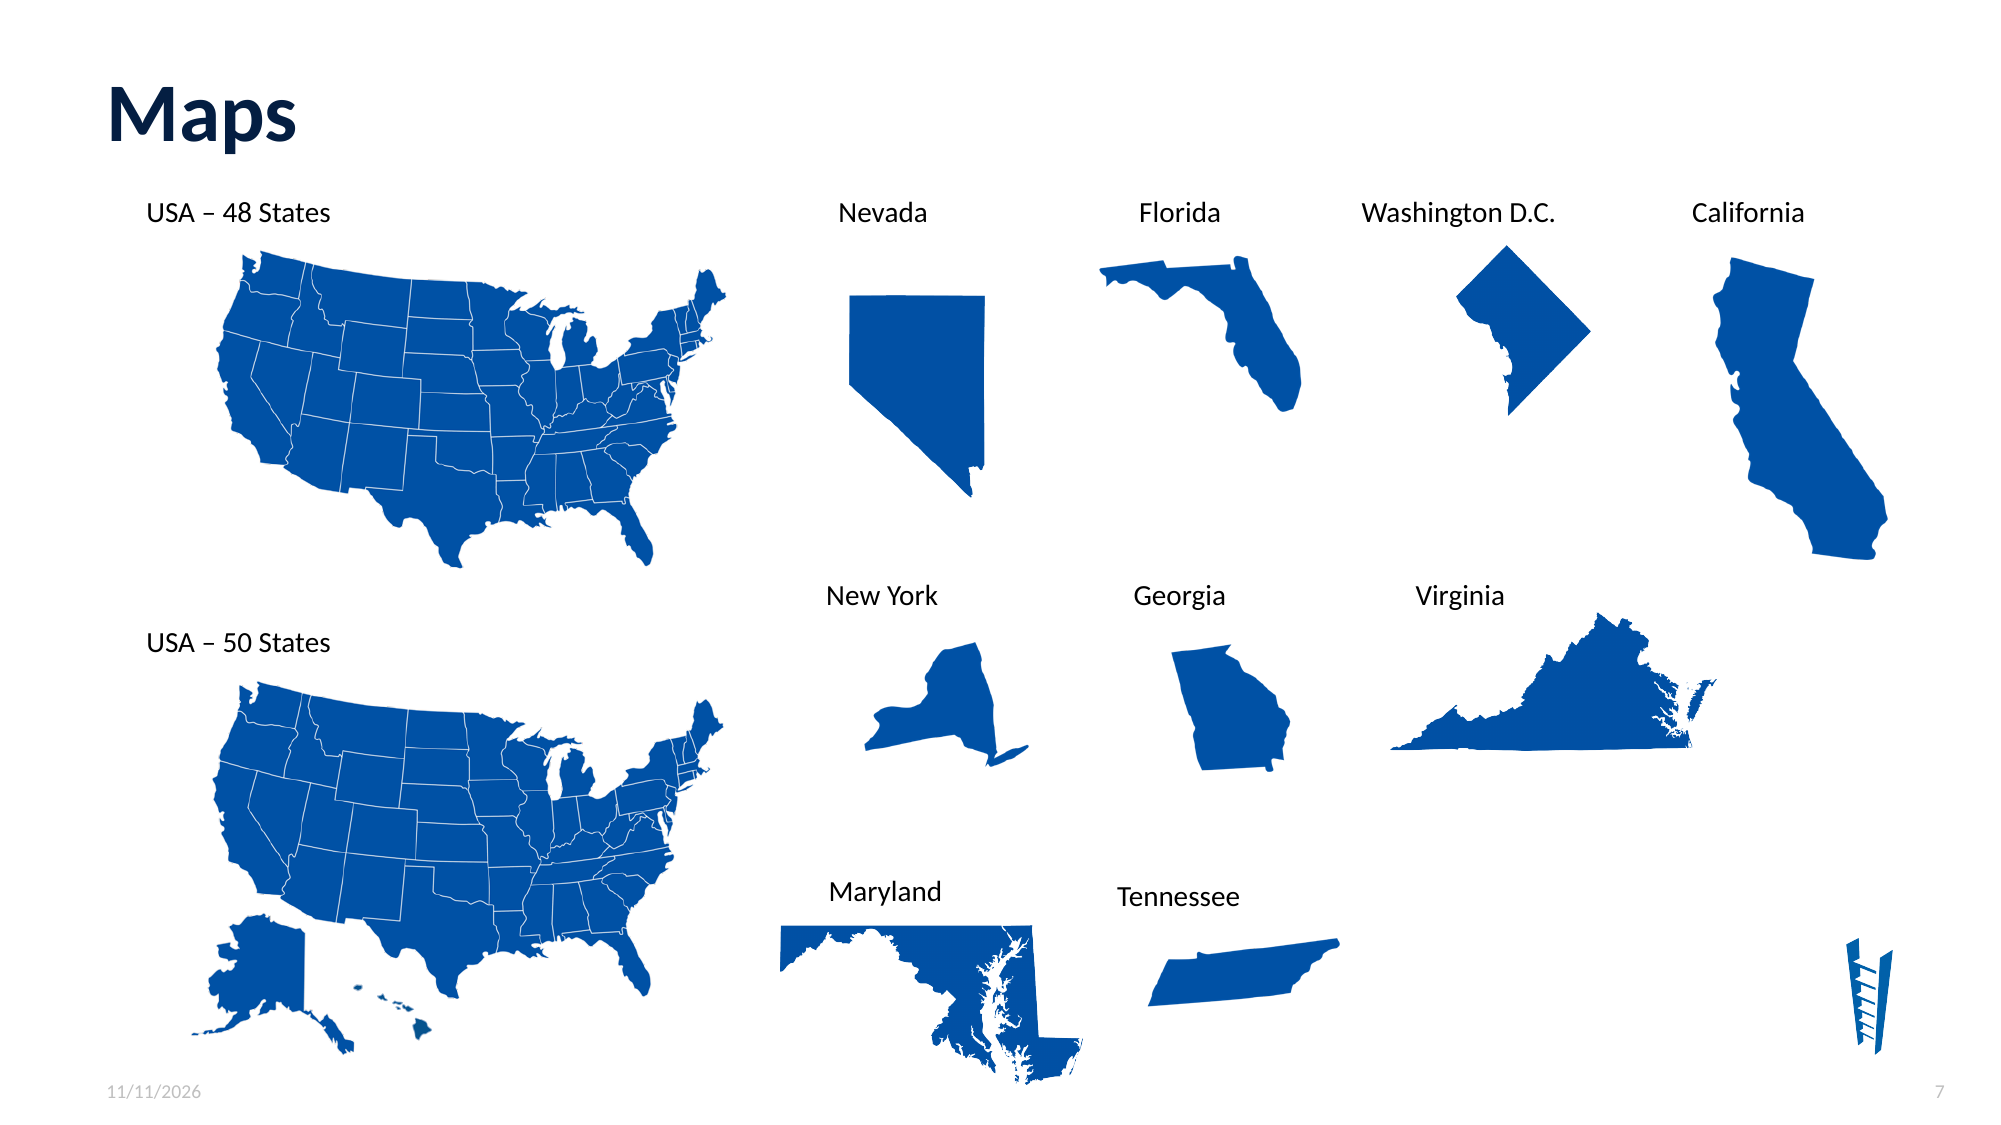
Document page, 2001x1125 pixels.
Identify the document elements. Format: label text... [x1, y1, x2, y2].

text_box New York [826, 576, 1037, 612]
picture [1148, 618, 1311, 793]
text_box USA – 48 States [146, 192, 430, 229]
text_box Tennessee [1117, 877, 1339, 913]
picture [1086, 237, 1314, 431]
text_box Maryland [828, 871, 1041, 907]
picture [1125, 913, 1359, 1032]
text_box Virginia [1415, 576, 1604, 611]
picture [1846, 938, 1893, 1055]
picture [838, 618, 1048, 793]
text_box Georgia [1133, 576, 1325, 612]
picture [849, 295, 985, 499]
text_box Florida [1139, 192, 1320, 229]
picture [177, 665, 738, 1072]
title Maps [106, 44, 1392, 171]
picture [1389, 612, 1718, 752]
text_box California [1691, 192, 1904, 229]
text_box Washington D.C. [1361, 192, 1655, 229]
text_box Nevada [838, 192, 1027, 229]
picture [1698, 237, 1897, 581]
picture [1455, 245, 1591, 416]
text_box USA – 50 States [146, 623, 430, 659]
picture [189, 228, 750, 588]
picture [780, 925, 1083, 1085]
